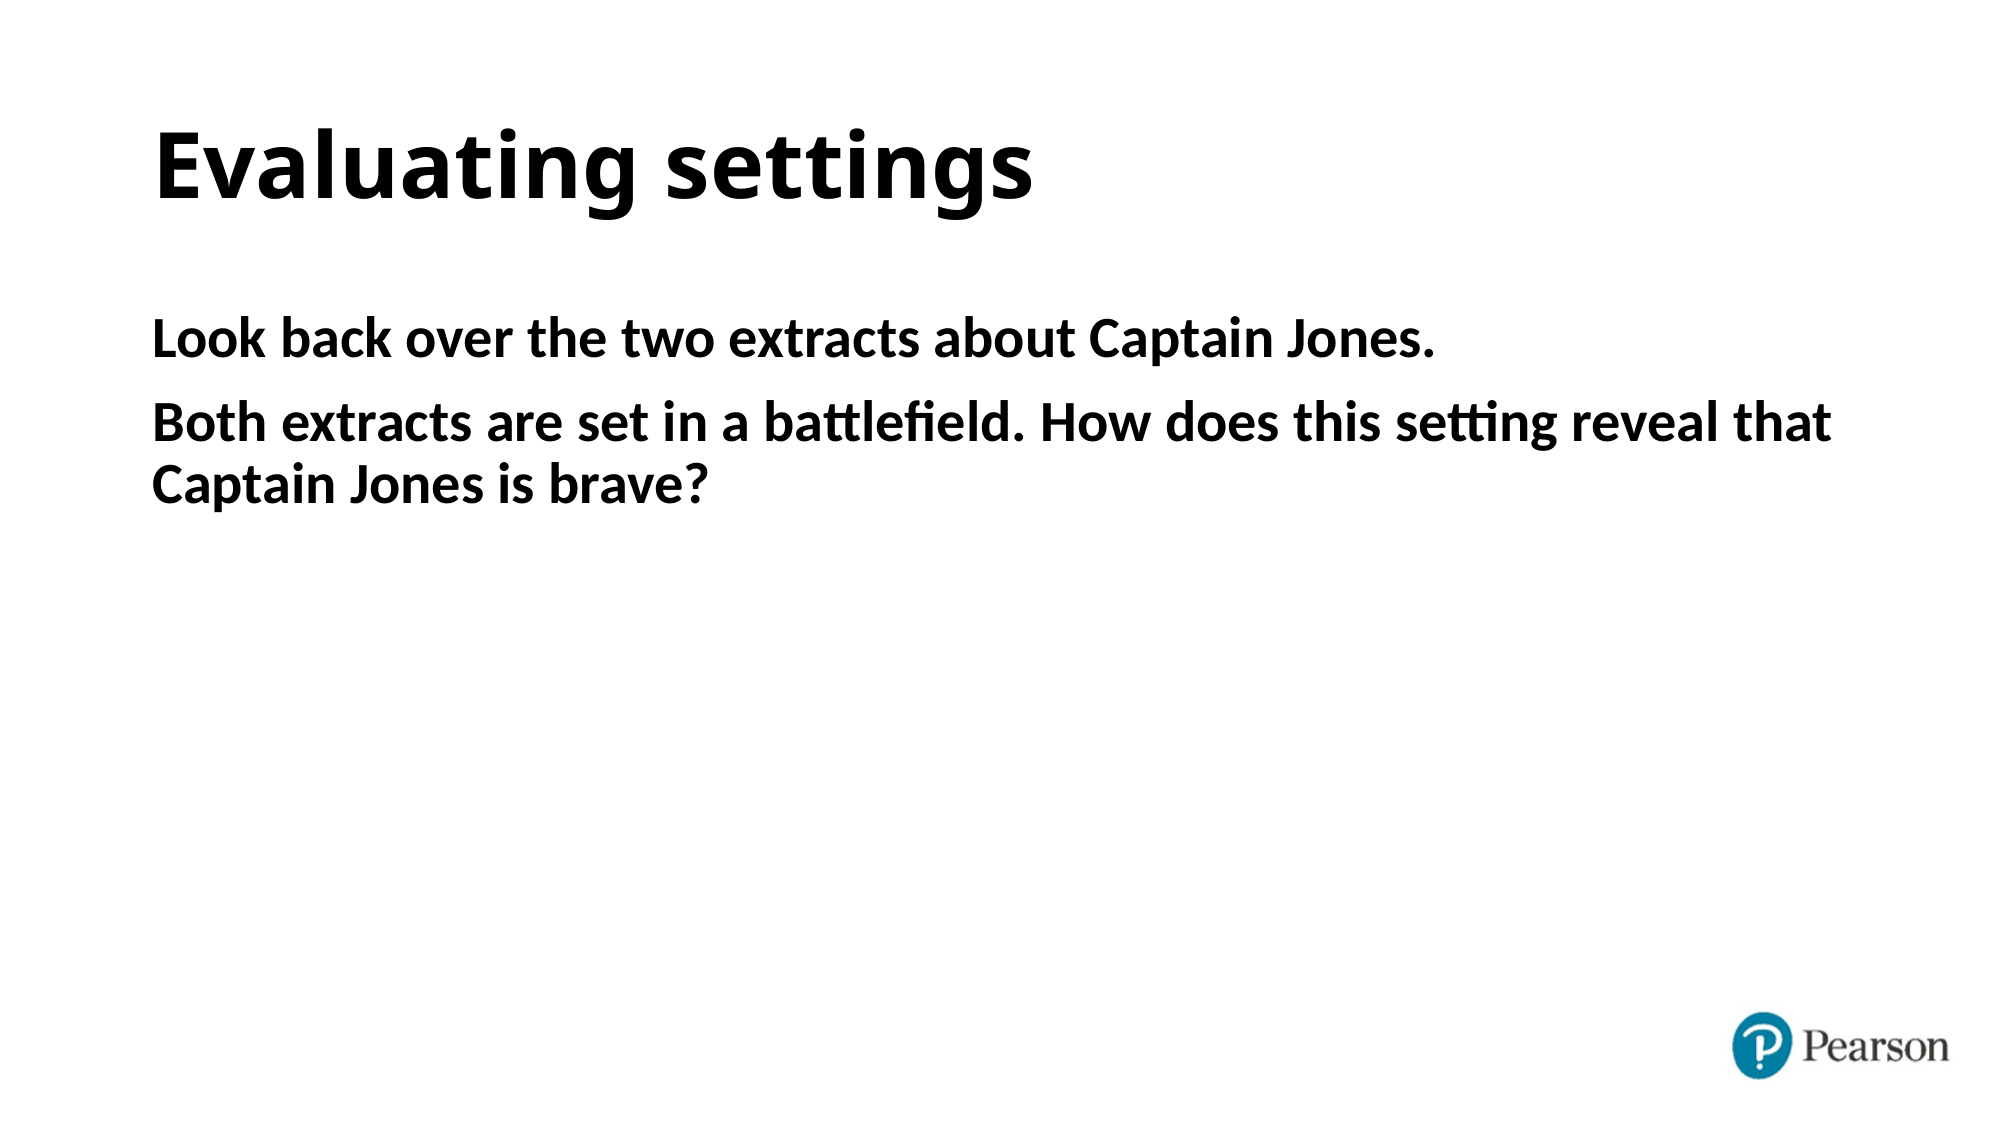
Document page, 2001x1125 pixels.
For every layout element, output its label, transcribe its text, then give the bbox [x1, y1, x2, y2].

title Evaluating settings [137, 59, 1863, 278]
list Look back over the two extracts about Captain Jones. Both extracts are set in a battlefield. How does this setting reveal that Captain Jones is brave? [137, 299, 1863, 1014]
picture [1722, 997, 1960, 1090]
